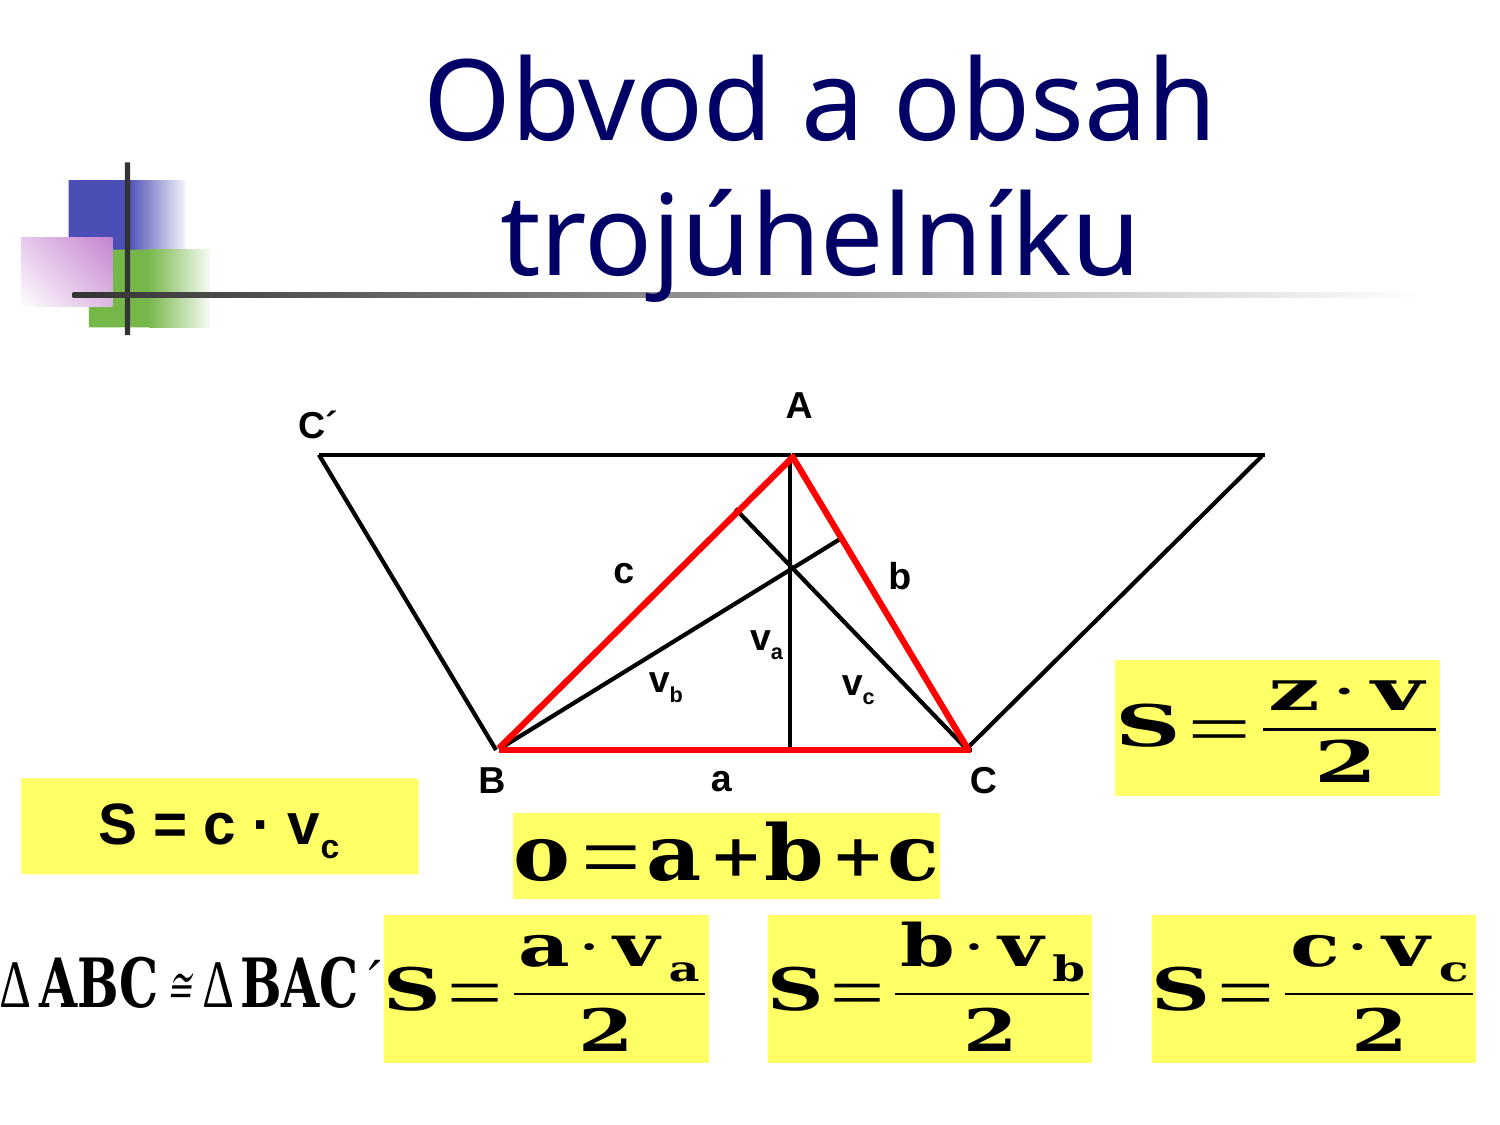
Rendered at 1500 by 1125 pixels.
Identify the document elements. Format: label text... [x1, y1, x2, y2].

text_box C [955, 755, 1027, 808]
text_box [498, 457, 793, 749]
text_box A [770, 373, 842, 434]
text_box a [696, 760, 767, 807]
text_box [791, 454, 969, 749]
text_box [972, 456, 1262, 748]
text_box C´ [283, 393, 355, 454]
text_box S = c · vc [21, 778, 417, 873]
text_box Obvod a obsah trojúhelníku [171, 42, 1471, 283]
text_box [318, 454, 497, 751]
text_box B [463, 758, 535, 809]
